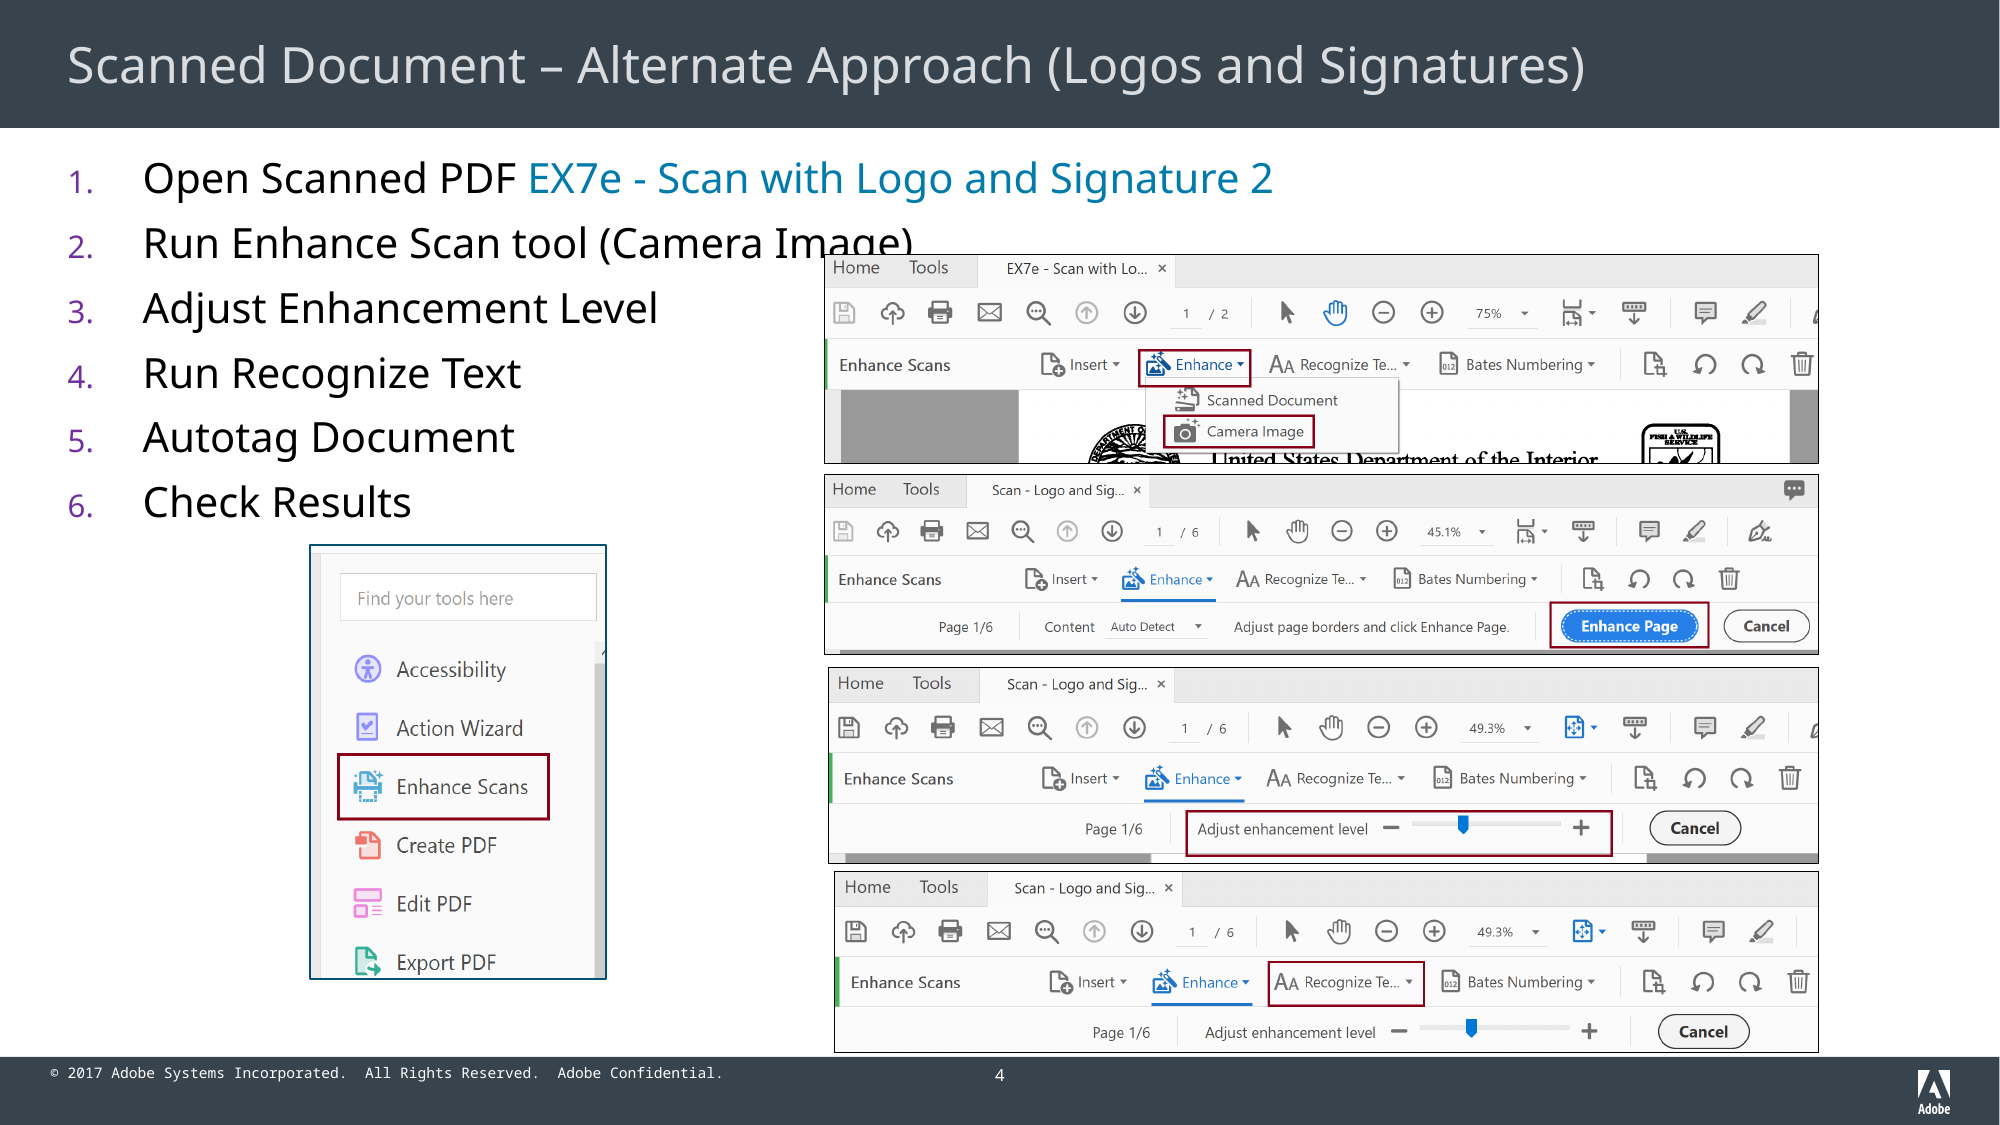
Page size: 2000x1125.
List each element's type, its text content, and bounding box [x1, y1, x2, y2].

picture [827, 667, 1820, 865]
slide_number 4 [916, 1070, 1083, 1091]
picture [823, 254, 1820, 464]
list Open Scanned PDF EX7e - Scan with Logo and Signature 2 Run Enhance Scan tool (Camera Image) Adjust Enhancement Level Run Recognize Text Autotag Document Check Results [49, 142, 1950, 1013]
picture [312, 547, 604, 977]
picture [1918, 1070, 1950, 1114]
picture [834, 870, 1819, 1054]
title Scanned Document – Alternate Approach (Logos and Signatures) [49, 30, 1950, 98]
picture [823, 474, 1820, 655]
